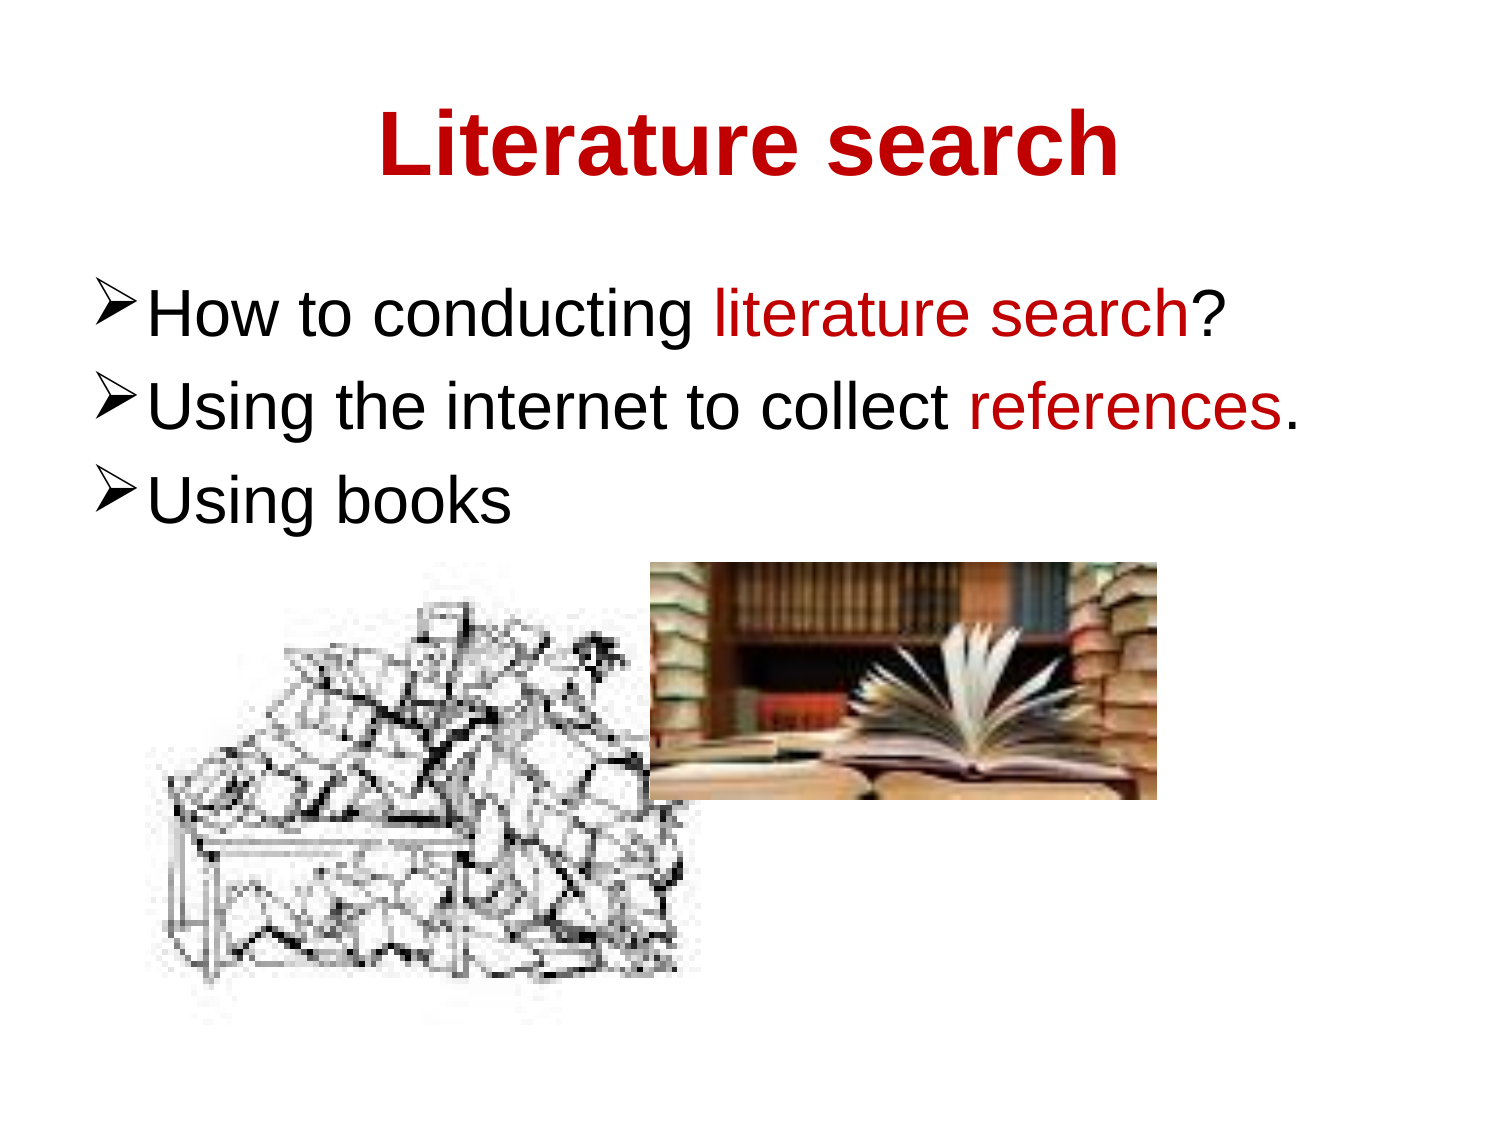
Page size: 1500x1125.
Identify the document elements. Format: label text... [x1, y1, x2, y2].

list How to conducting literature search? Using the internet to collect references. Using books [75, 262, 1425, 1005]
title Literature search [75, 45, 1425, 233]
picture [99, 562, 1157, 1026]
